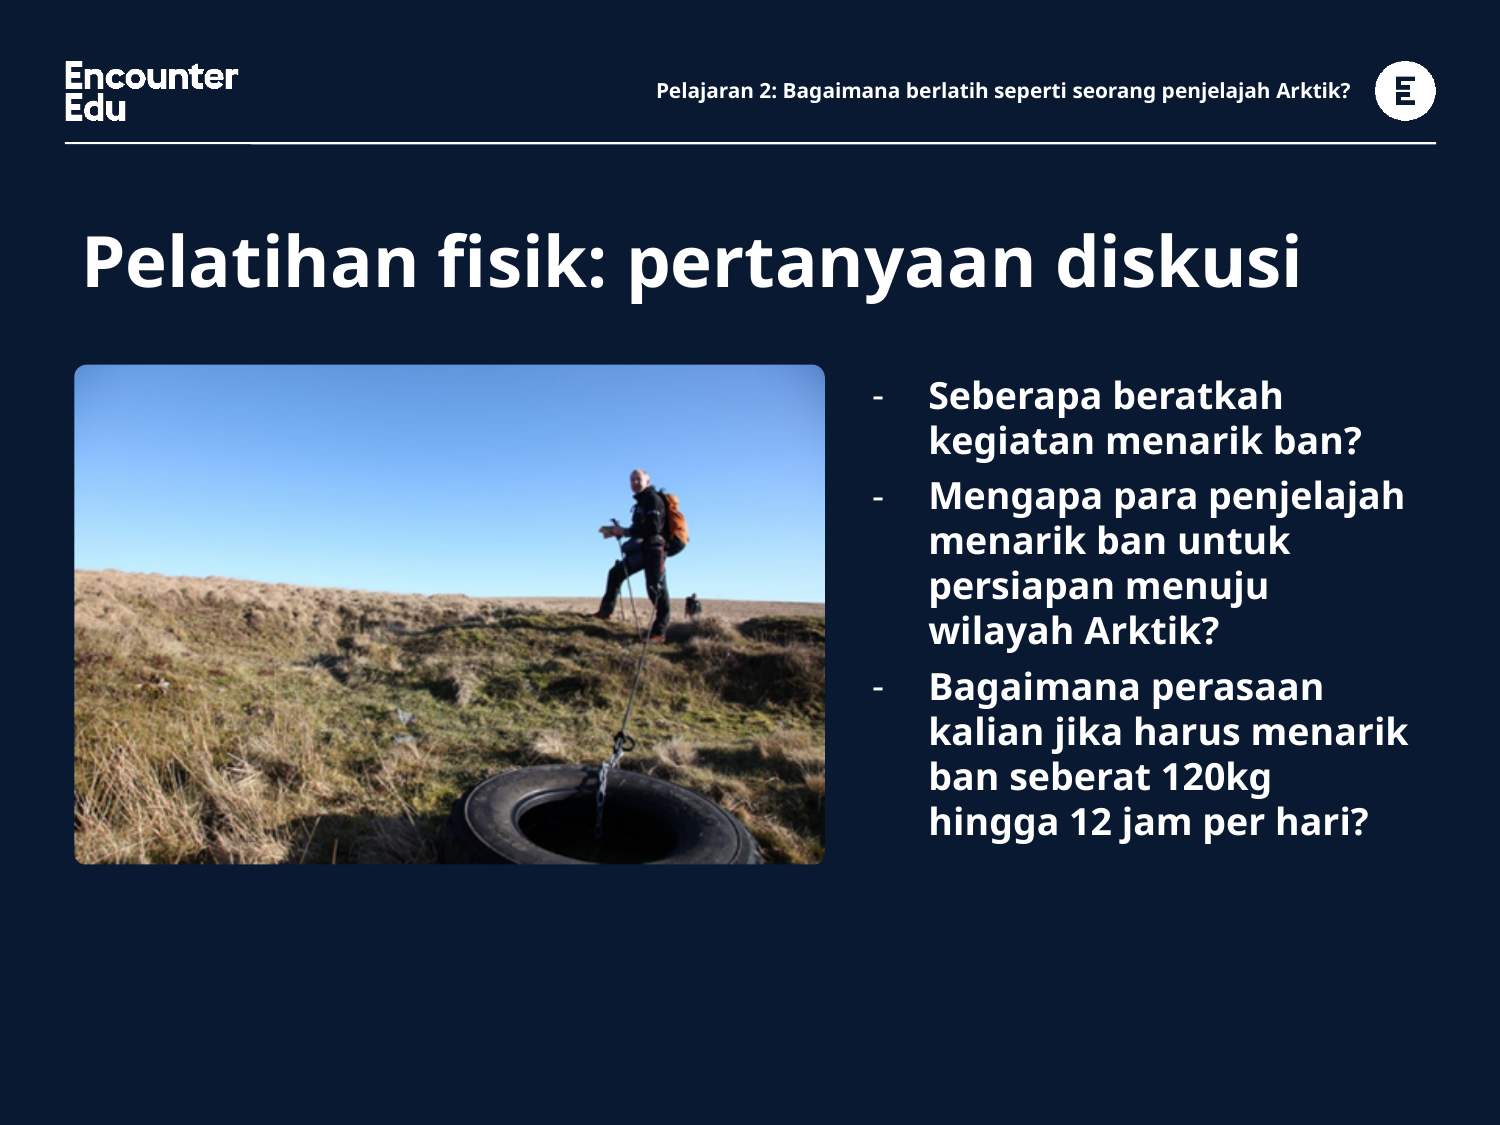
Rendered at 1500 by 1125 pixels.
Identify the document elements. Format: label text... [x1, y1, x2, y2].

picture [61, 59, 243, 122]
title Pelajaran 2: Bagaimana berlatih seperti seorang penjelajah Arktik? [568, 71, 1359, 113]
text_box Seberapa beratkah kegiatan menarik ban? Mengapa para penjelajah menarik ban untuk persiapan menuju wilayah Arktik? Bagaimana perasaan kalian jika harus menarik ban seberat 120kg hingga 12 jam per hari? [857, 364, 1427, 851]
picture [1373, 59, 1437, 122]
text_box Pelatihan fisik: pertanyaan diskusi [73, 163, 1424, 367]
picture [73, 364, 826, 866]
